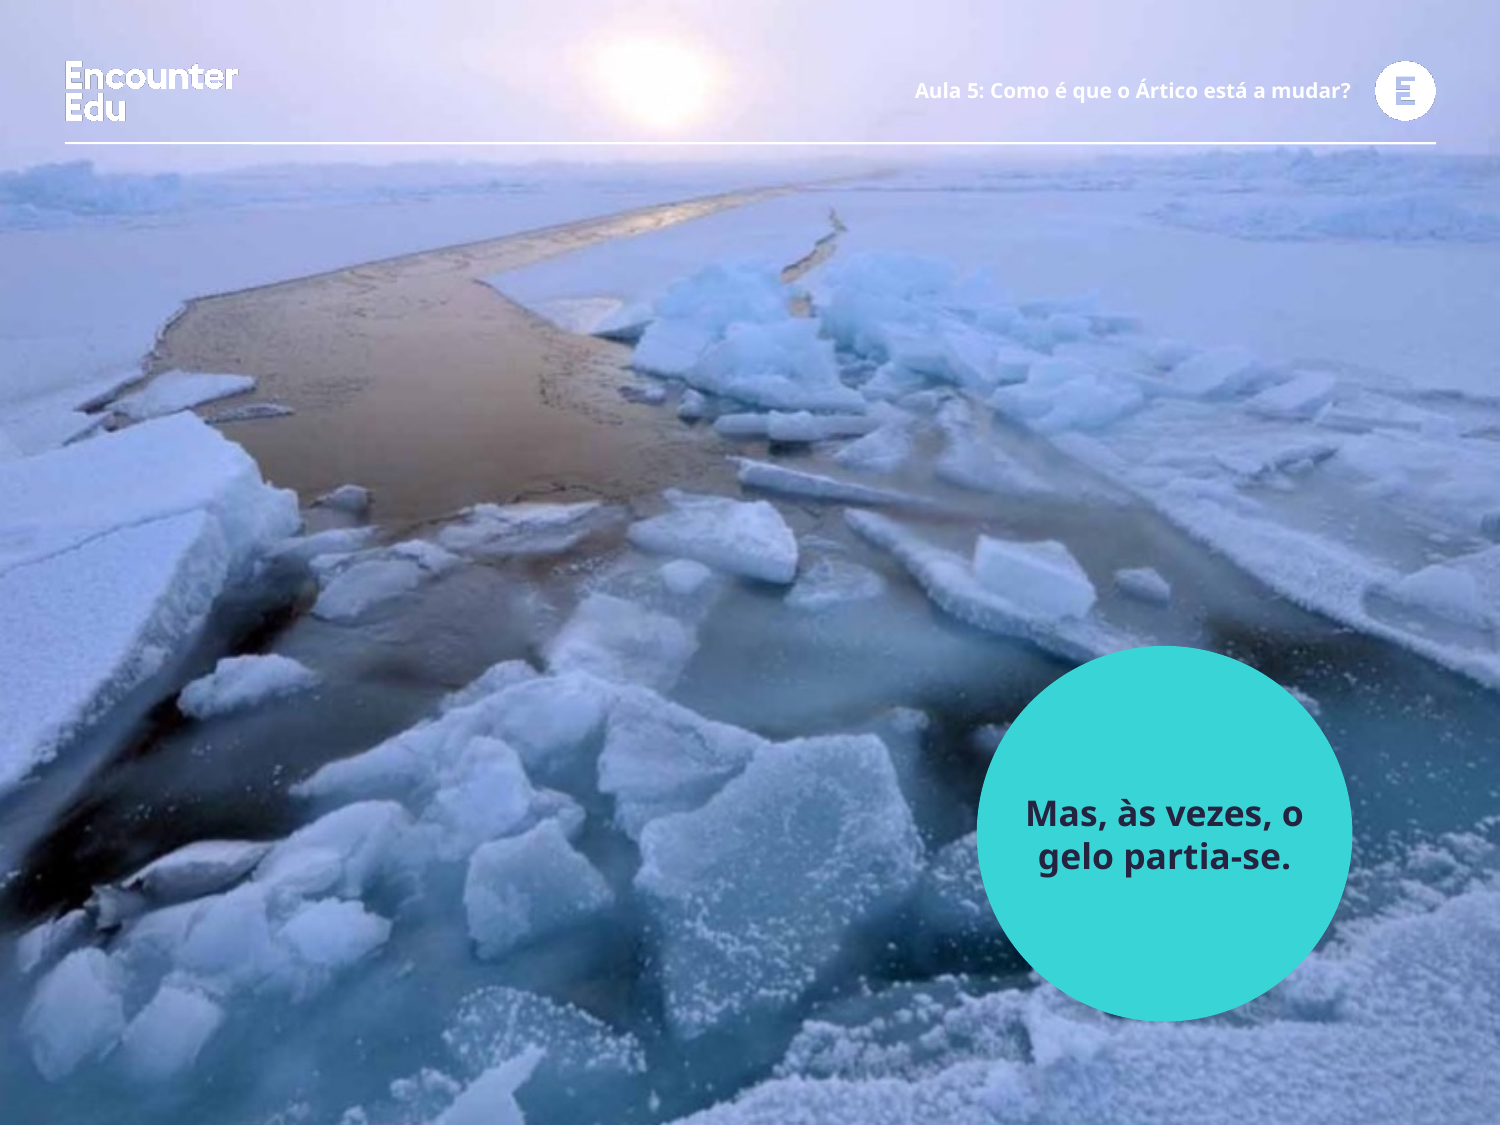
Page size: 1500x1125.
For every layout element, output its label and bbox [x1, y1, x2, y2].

text_box [976, 645, 1353, 1022]
picture [0, 0, 1500, 1125]
